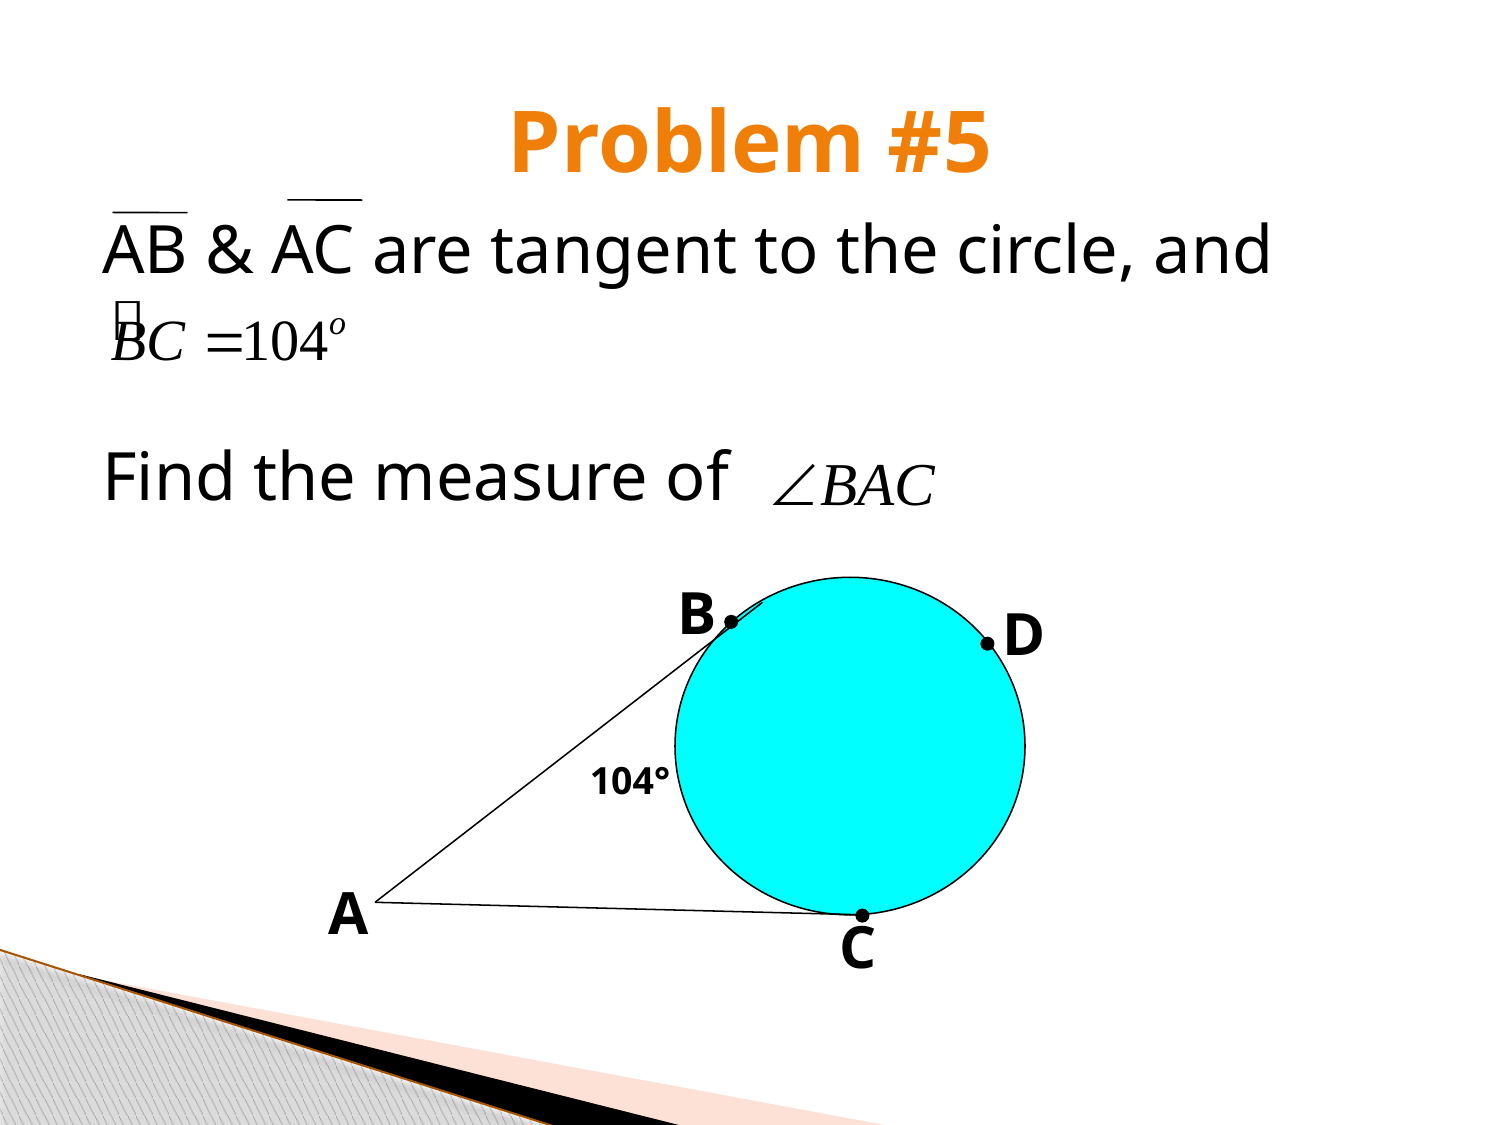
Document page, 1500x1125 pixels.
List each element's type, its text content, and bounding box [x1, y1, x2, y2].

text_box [762, 449, 951, 532]
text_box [99, 287, 358, 376]
text_box AB & AC are tangent to the circle, and Find the measure of [87, 199, 1388, 522]
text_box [312, 568, 1088, 988]
title Problem #5 [75, 45, 1425, 233]
